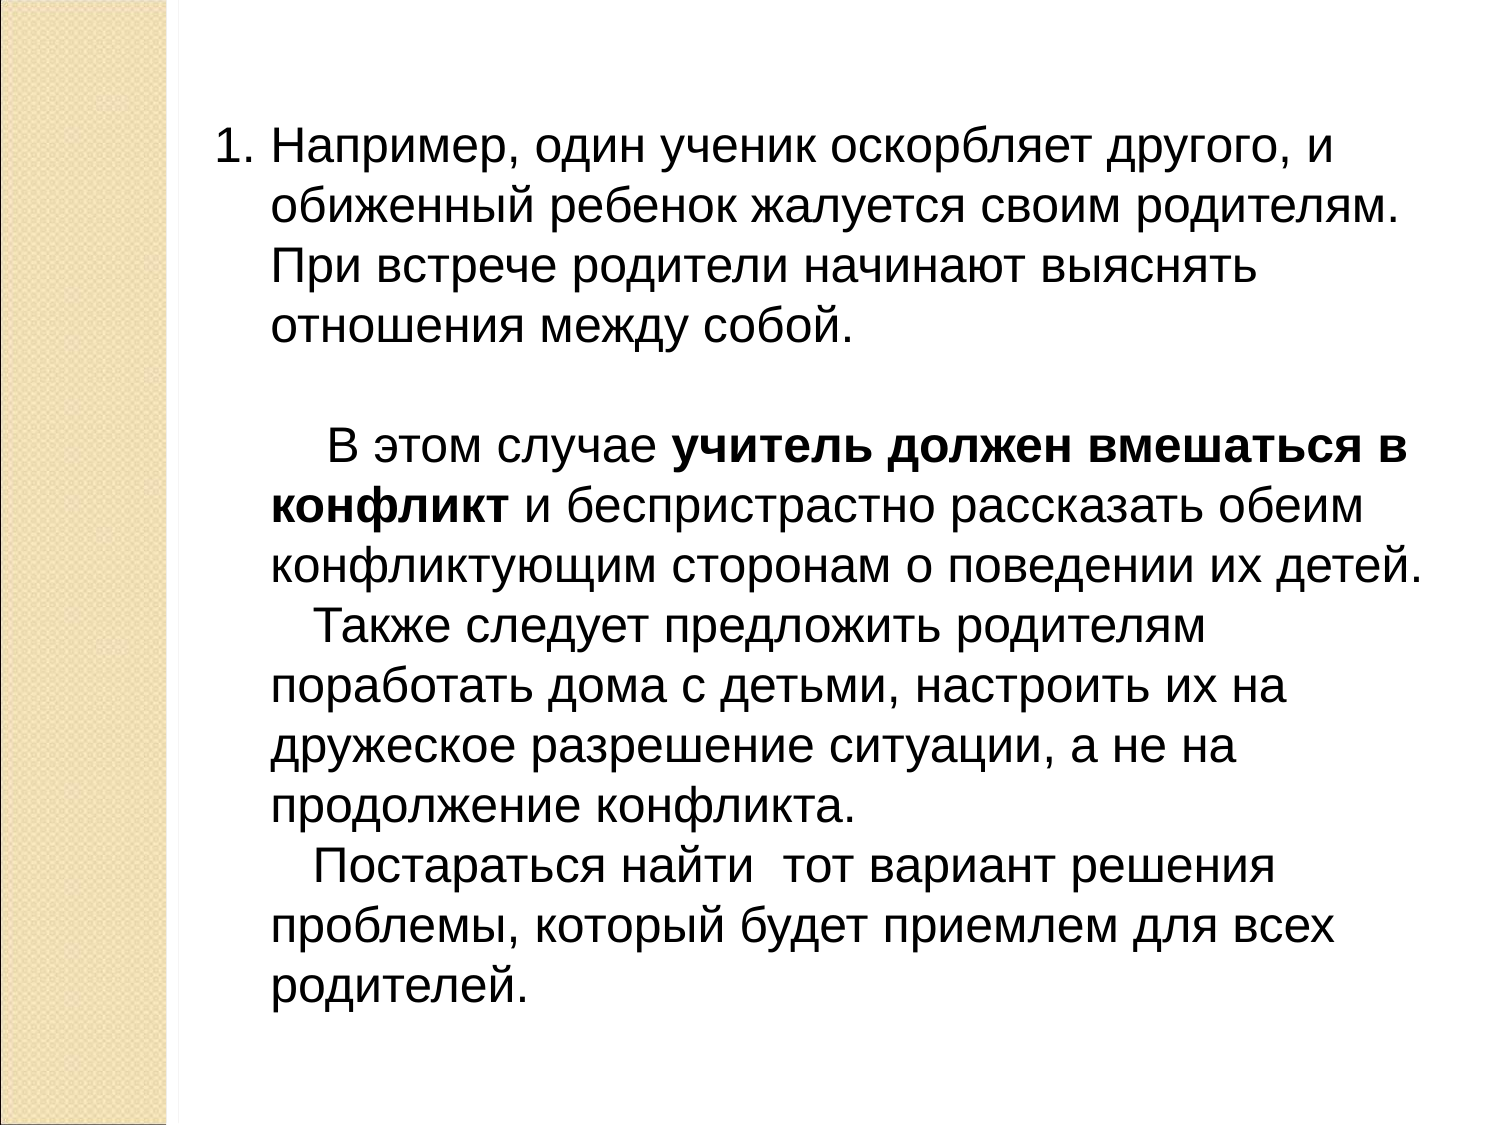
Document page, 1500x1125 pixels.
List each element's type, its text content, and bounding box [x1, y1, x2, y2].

picture [0, 0, 166, 1125]
text_box Например, один ученик оскорбляет другого, и обиженный ребенок жалуется своим родителям. При встрече родители начинают выяснять отношения между собой. В этом случае учитель должен вмешаться в конфликт и беспристрастно рассказать обеим конфликтующим сторонам о поведении их детей. Также следует предложить родителям поработать дома с детьми, настроить их на дружеское разрешение ситуации, а не на продолжение конфликта. Постараться найти тот вариант решения проблемы, который будет приемлем для всех родителей. [199, 105, 1442, 1125]
